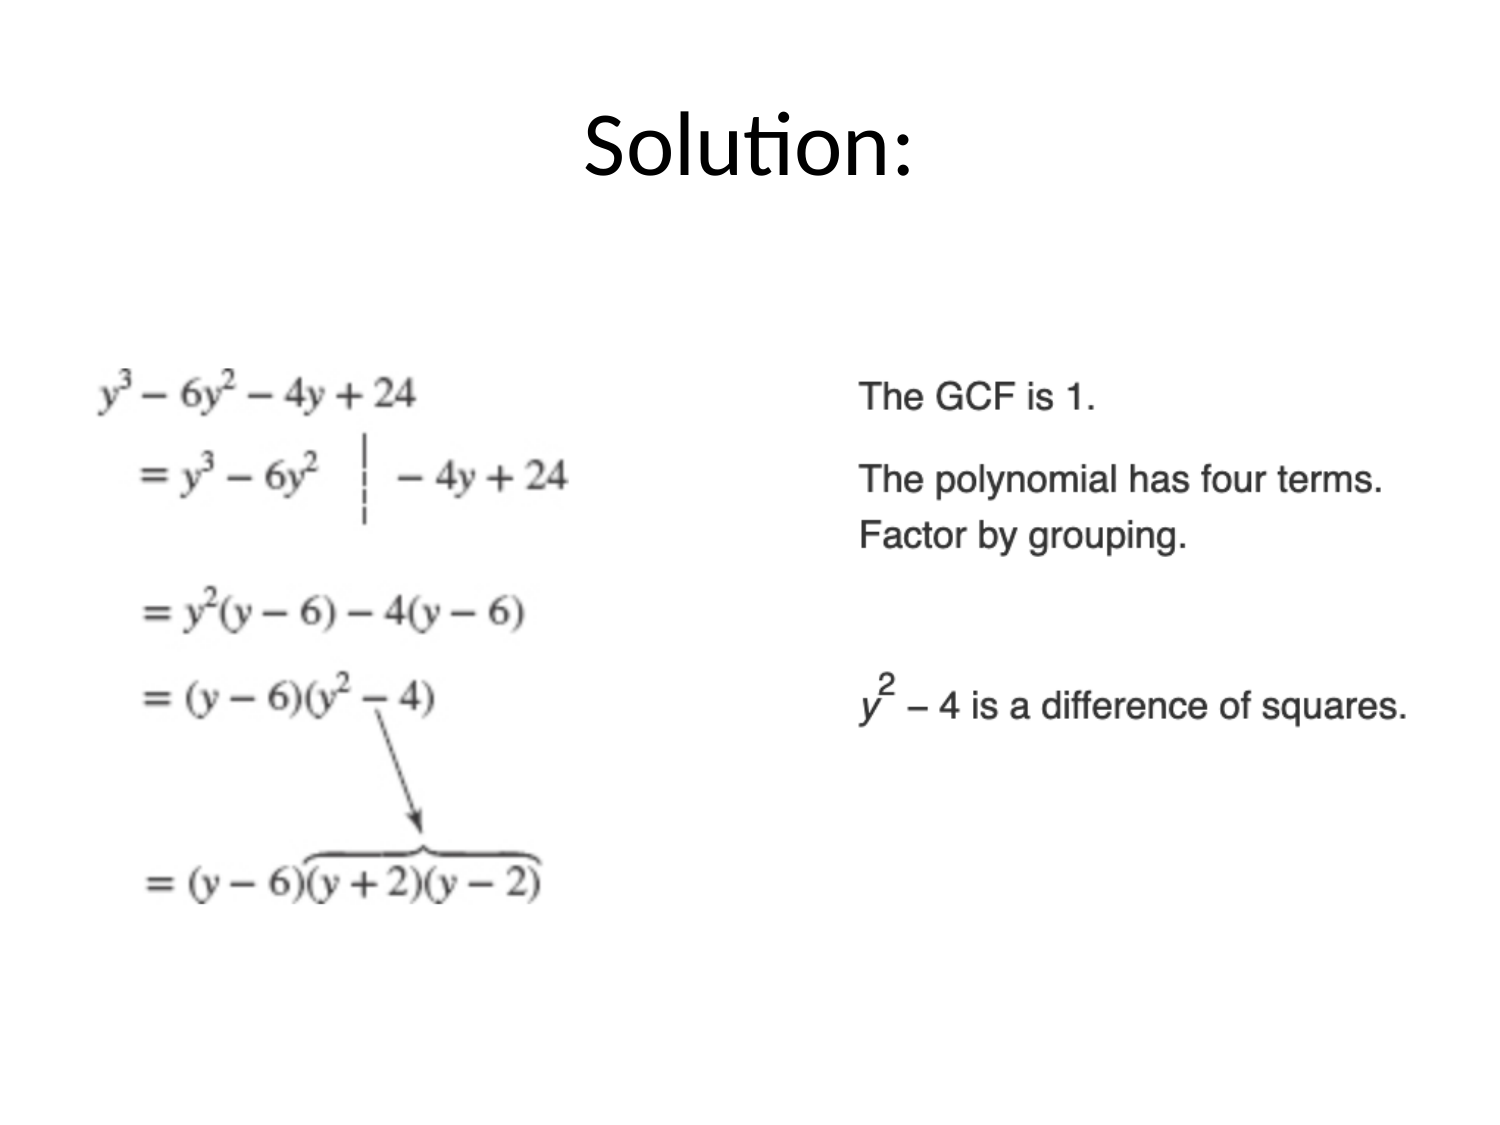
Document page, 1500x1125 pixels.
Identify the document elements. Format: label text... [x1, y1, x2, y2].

title Solution: [75, 45, 1425, 233]
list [74, 262, 1426, 1006]
